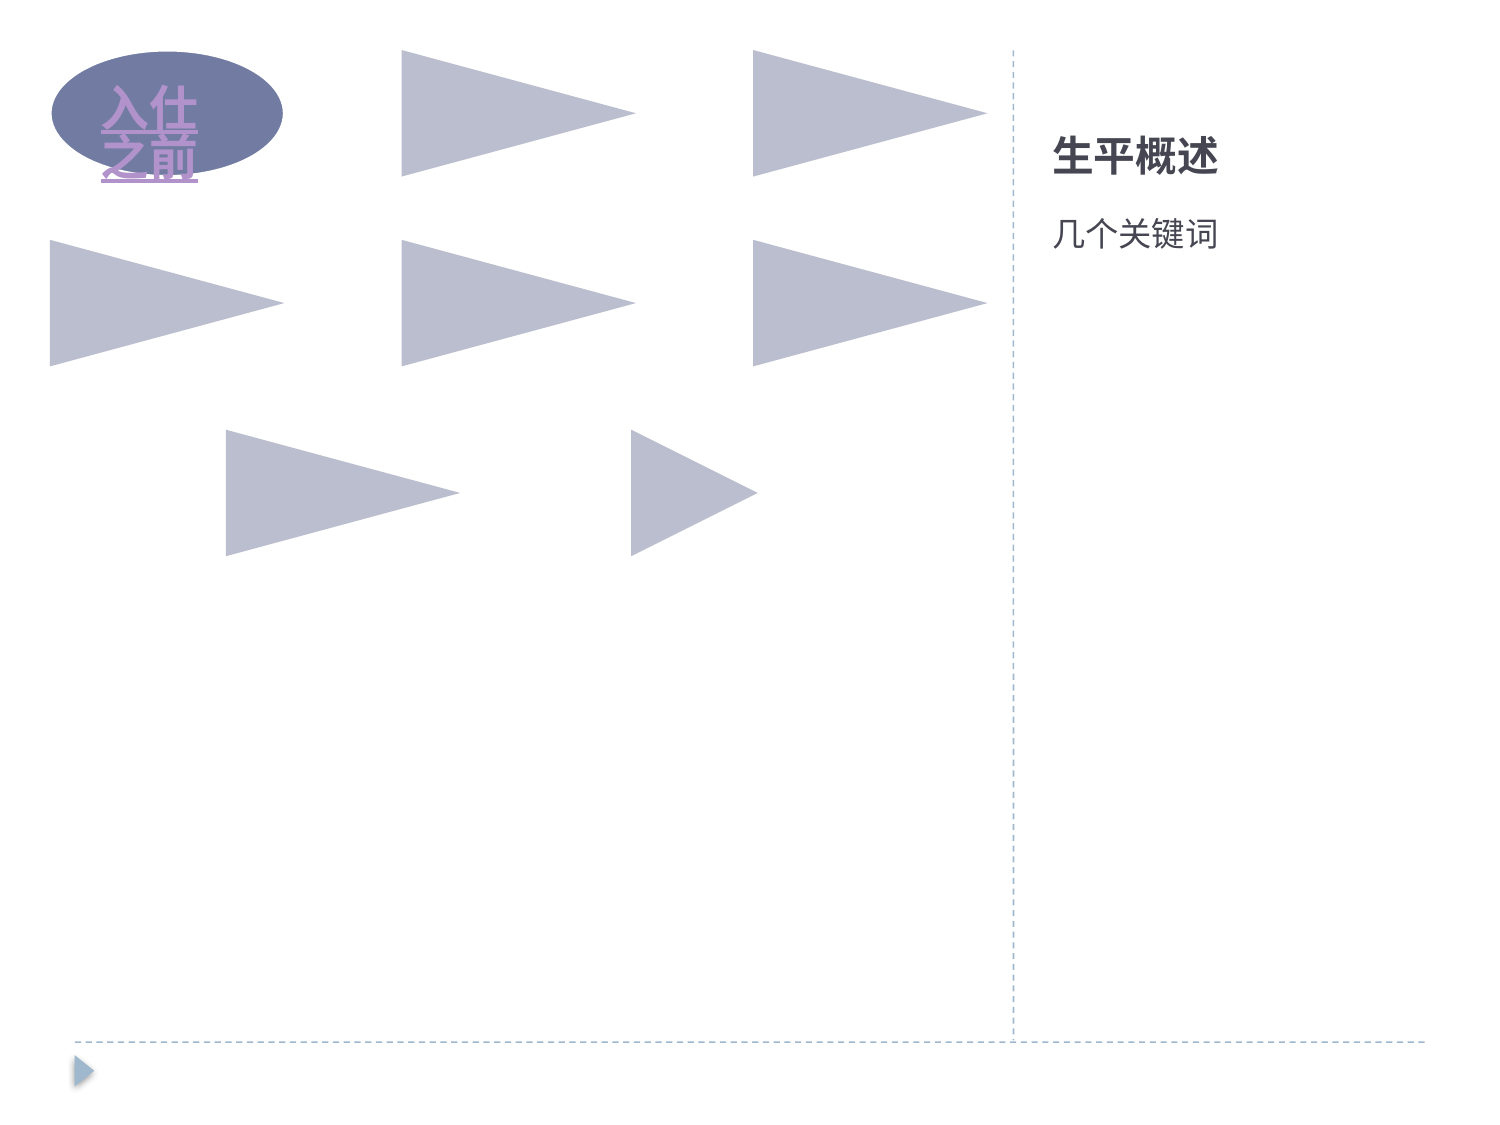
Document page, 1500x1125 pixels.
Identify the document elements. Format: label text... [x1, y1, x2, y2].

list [49, 49, 988, 988]
title 生平概述 [1037, 50, 1450, 188]
list 几个关键词 [1037, 200, 1450, 995]
